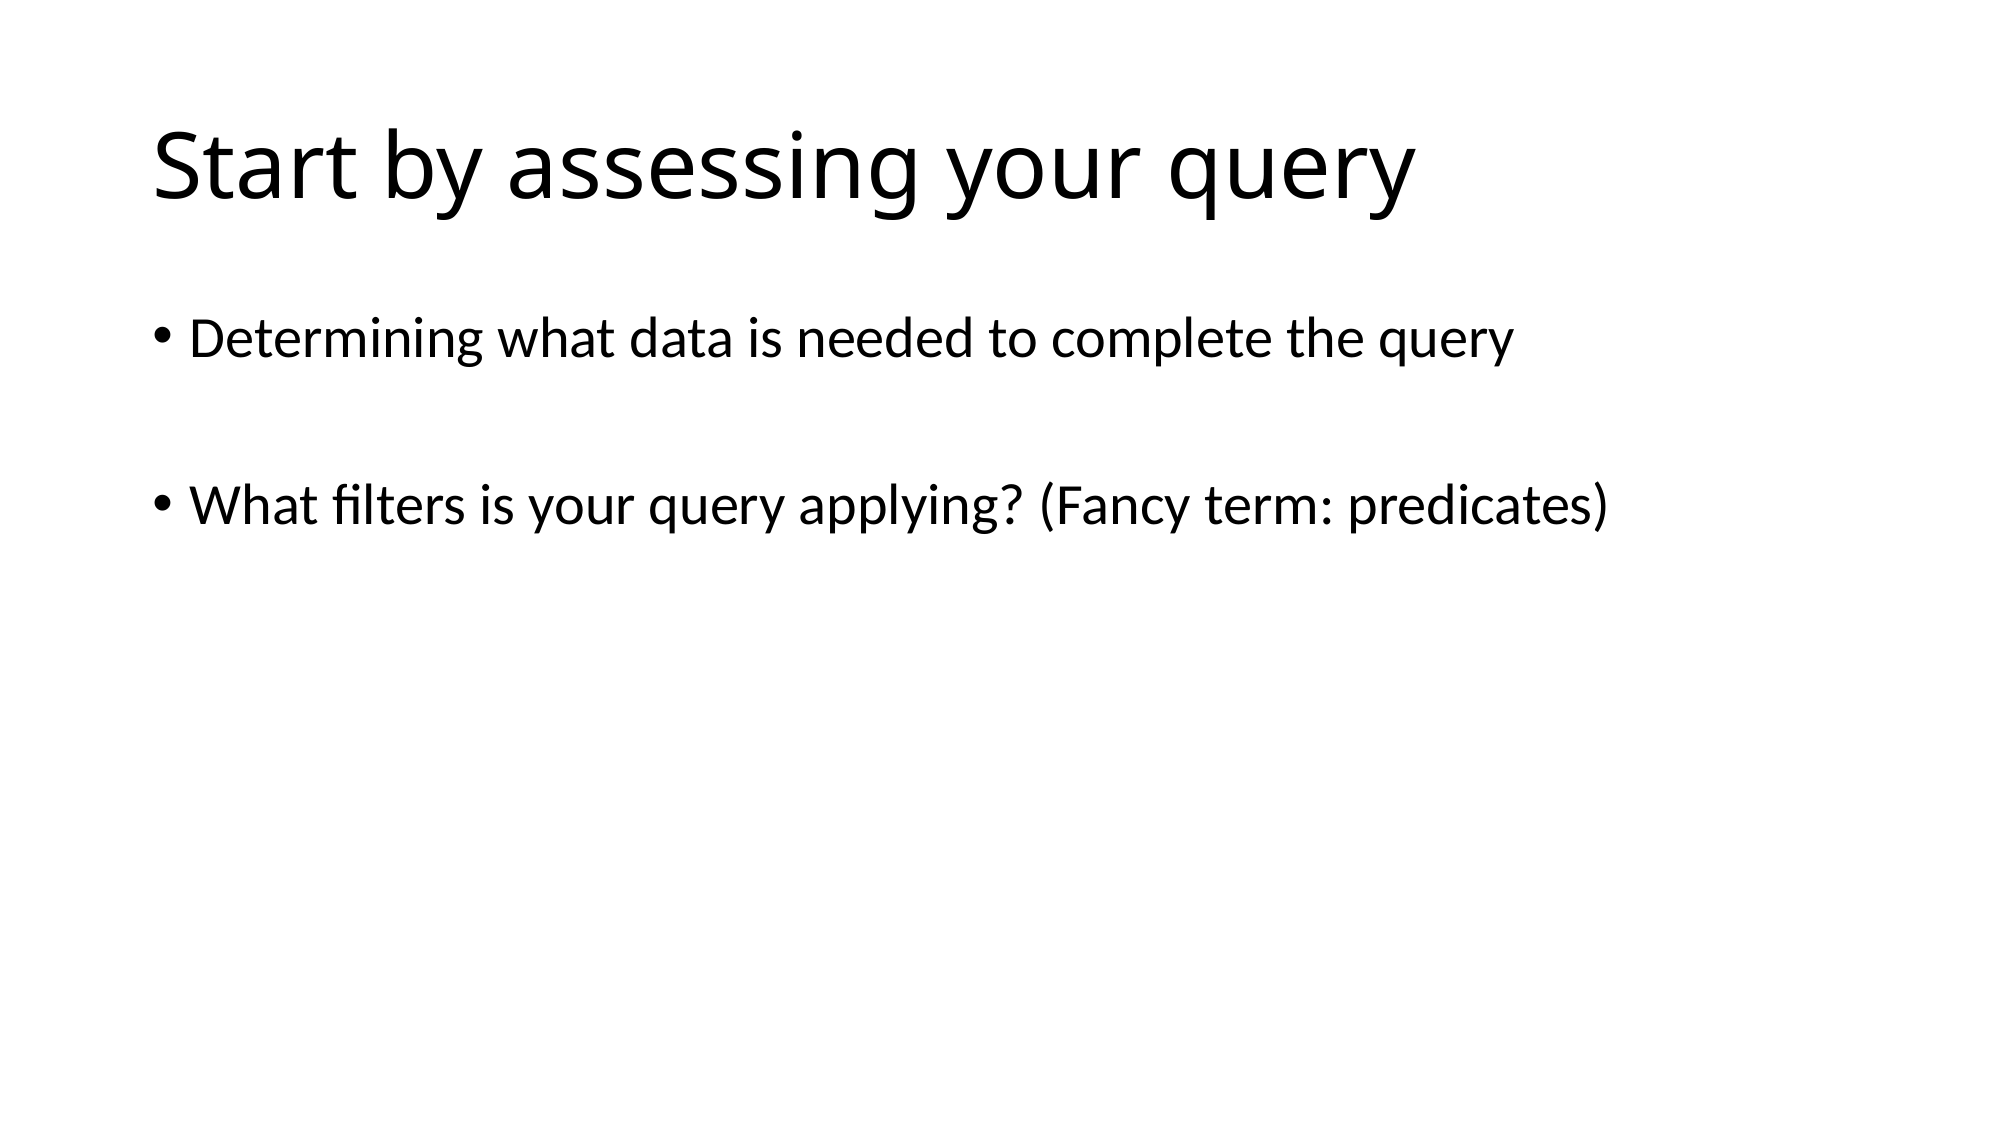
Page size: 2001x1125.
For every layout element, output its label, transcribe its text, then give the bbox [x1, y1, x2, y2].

list Determining what data is needed to complete the query What filters is your query applying? (Fancy term: predicates) [137, 299, 1863, 1014]
title Start by assessing your query [137, 59, 1863, 278]
